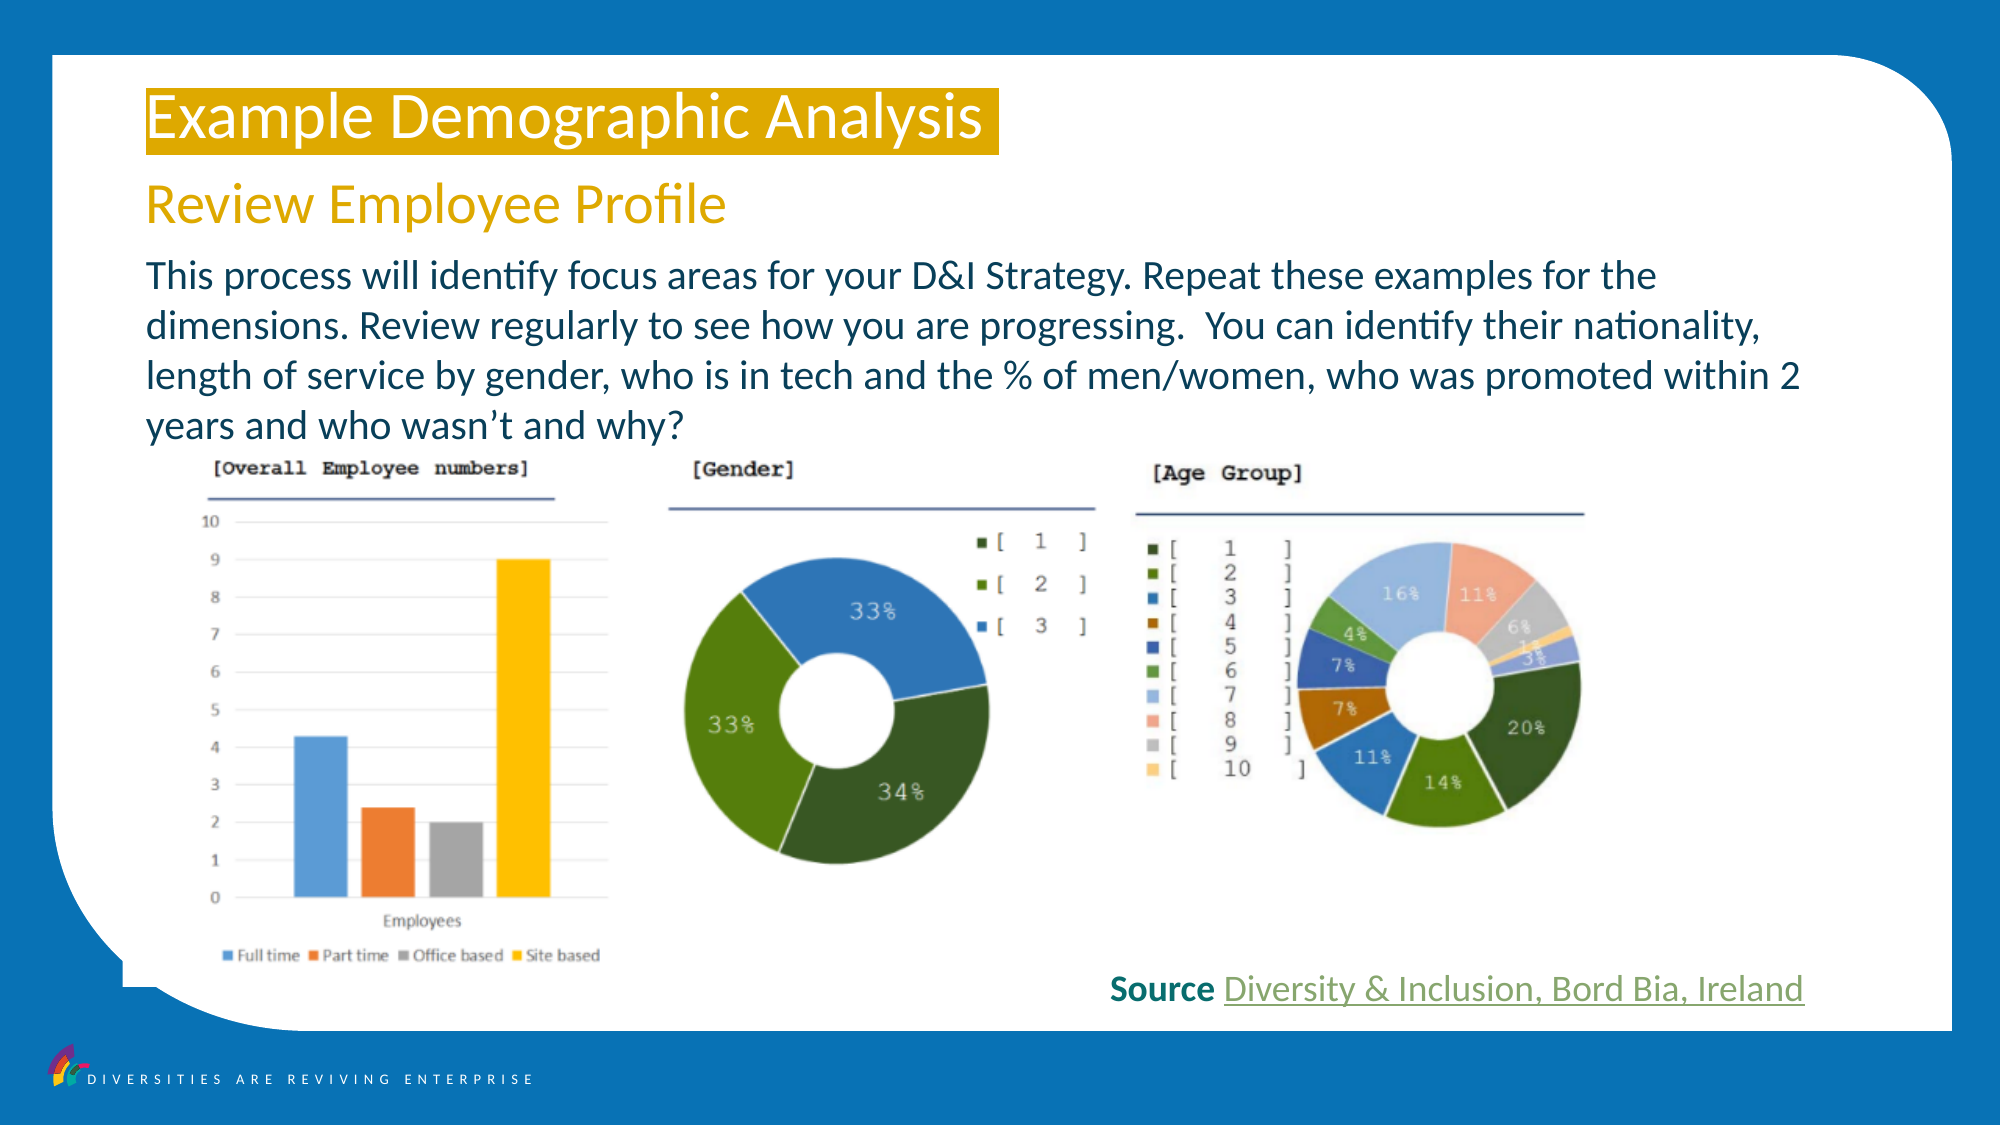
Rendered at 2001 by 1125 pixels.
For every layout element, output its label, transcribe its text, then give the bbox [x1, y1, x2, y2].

picture [122, 428, 1687, 987]
list Example Demographic Analysis Review Employee Profile [130, 73, 1869, 206]
text_box This process will identify focus areas for your D&I Strategy. Repeat these examples for the dimensions. Review regularly to see how you are progressing. You can identify their nationality, length of service by gender, who is in tech and the % of men/women, who was promoted within 2 years and who wasn’t and why? [130, 240, 1869, 456]
text_box Source Diversity & Inclusion, Bord Bia, Ireland [1095, 956, 1946, 1016]
